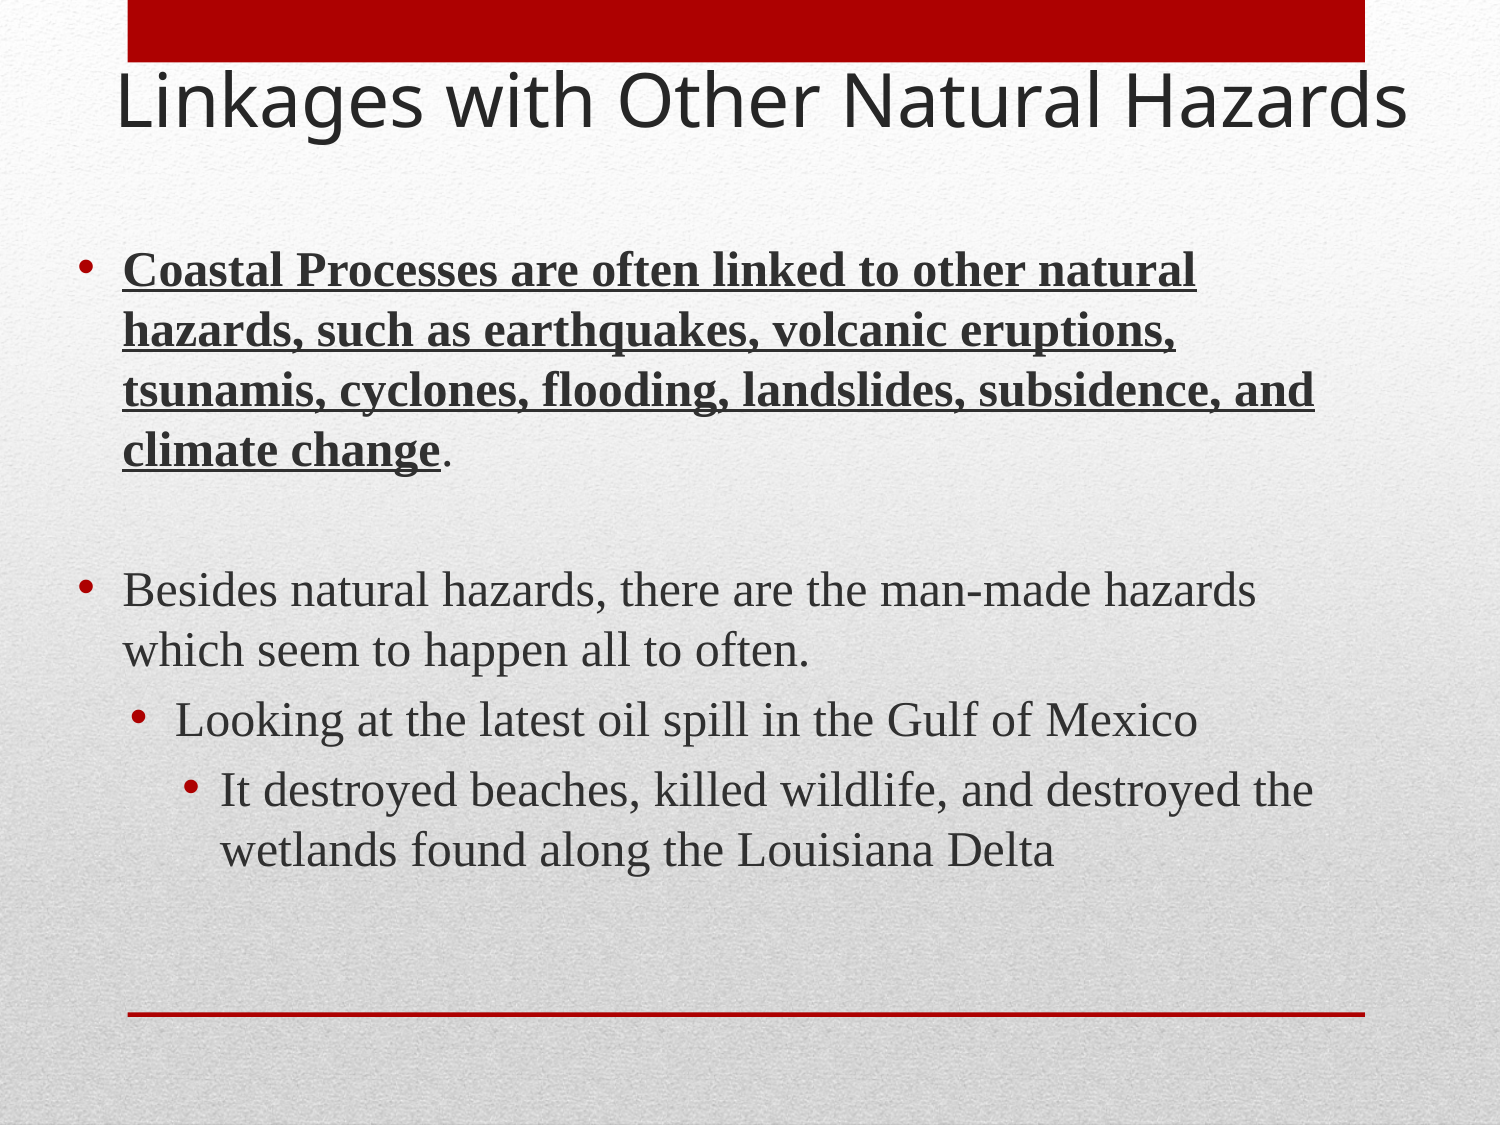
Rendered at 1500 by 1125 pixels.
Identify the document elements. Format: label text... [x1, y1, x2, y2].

title Linkages with Other Natural Hazards [75, 5, 1450, 150]
list Coastal Processes are often linked to other natural hazards, such as earthquakes, volcanic eruptions, tsunamis, cyclones, flooding, landslides, subsidence, and climate change. Besides natural hazards, there are the man-made hazards which seem to happen all to often. Looking at the latest oil spill in the Gulf of Mexico It destroyed beaches, killed wildlife, and destroyed the wetlands found along the Louisiana Delta [62, 137, 1363, 975]
